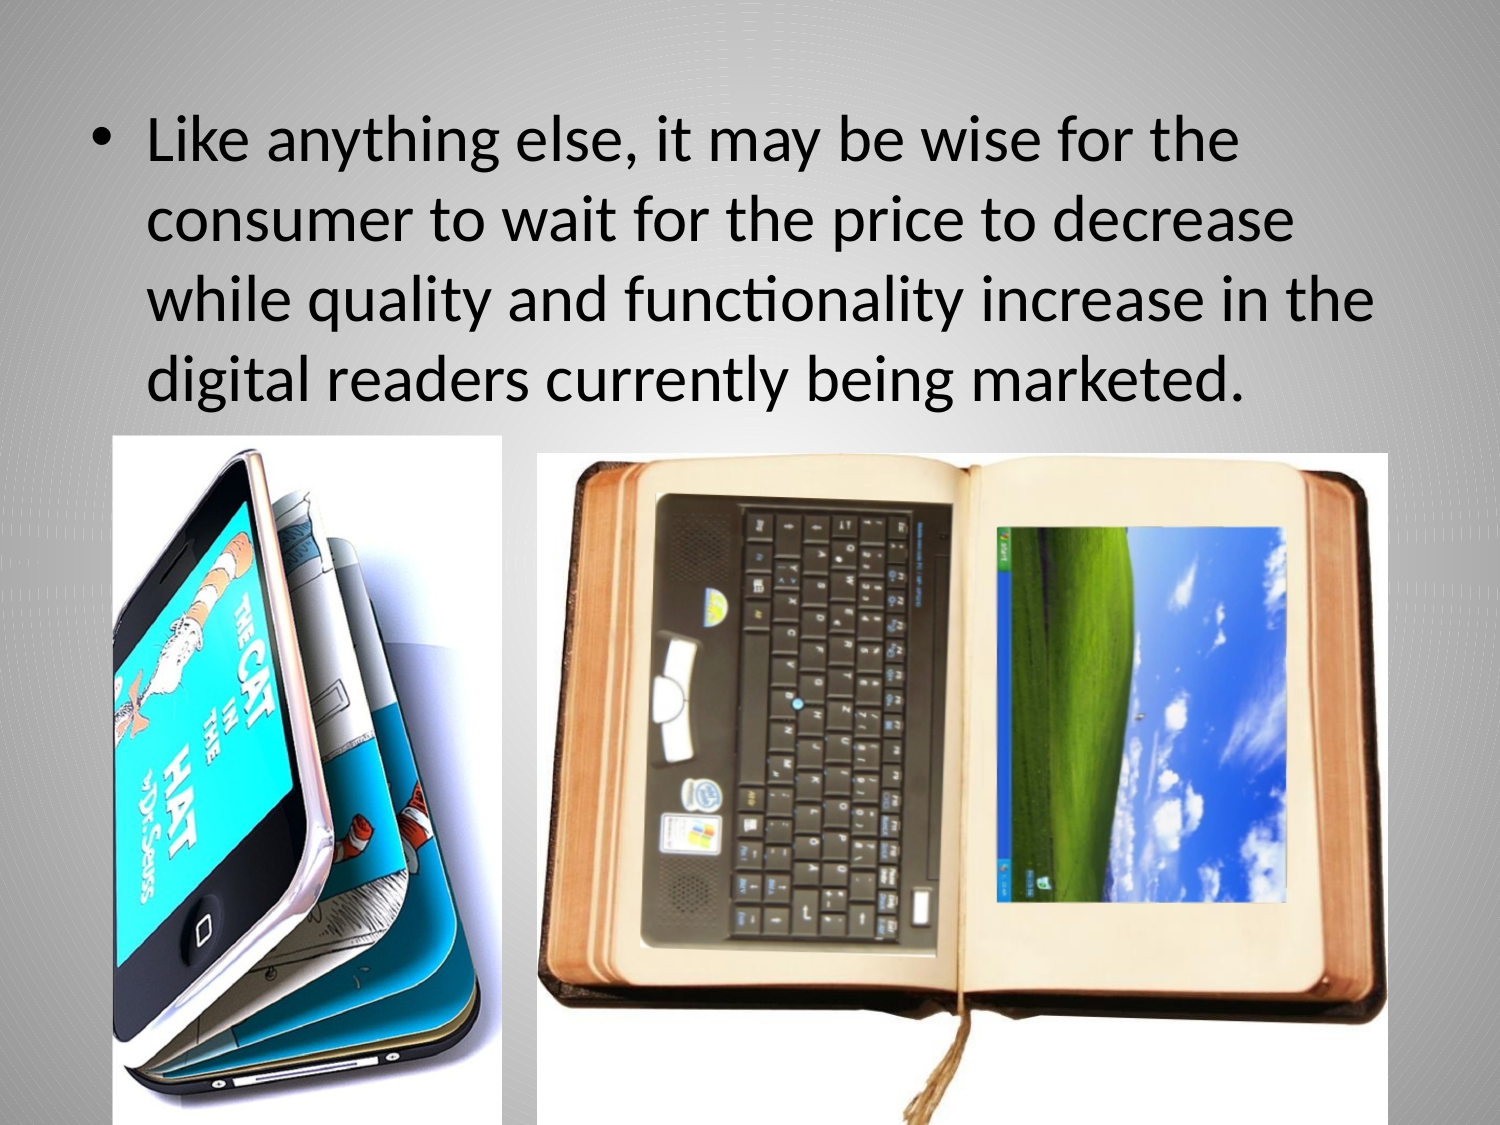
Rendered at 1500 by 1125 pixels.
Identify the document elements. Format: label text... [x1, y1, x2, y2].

list Like anything else, it may be wise for the consumer to wait for the price to decrease while quality and functionality increase in the digital readers currently being marketed. [75, 87, 1425, 830]
picture [0, 436, 1388, 1125]
